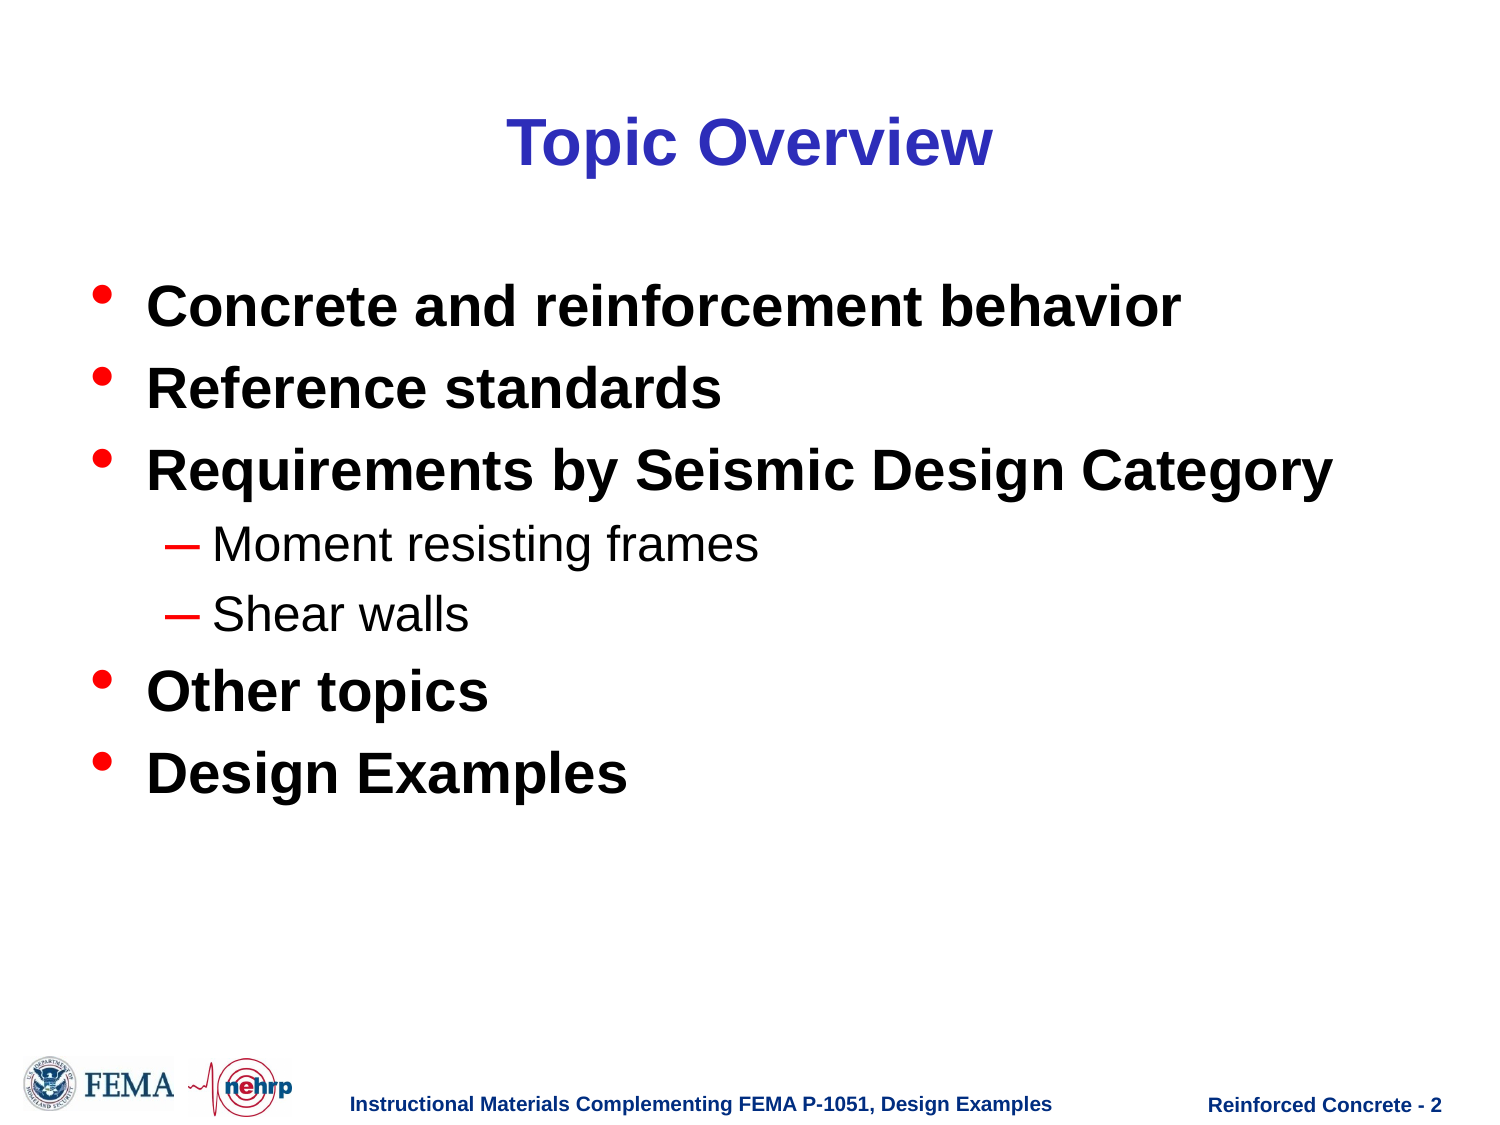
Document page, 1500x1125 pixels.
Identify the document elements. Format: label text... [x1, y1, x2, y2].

picture [188, 1058, 292, 1117]
list Concrete and reinforcement behavior Reference standards Requirements by Seismic Design Category Moment resisting frames Shear walls Other topics Design Examples [74, 260, 1426, 1004]
footer Instructional Materials Complementing FEMA P-1051, Design Examples [334, 1087, 1104, 1124]
title Topic Overview [74, 44, 1426, 233]
picture [23, 1056, 174, 1111]
